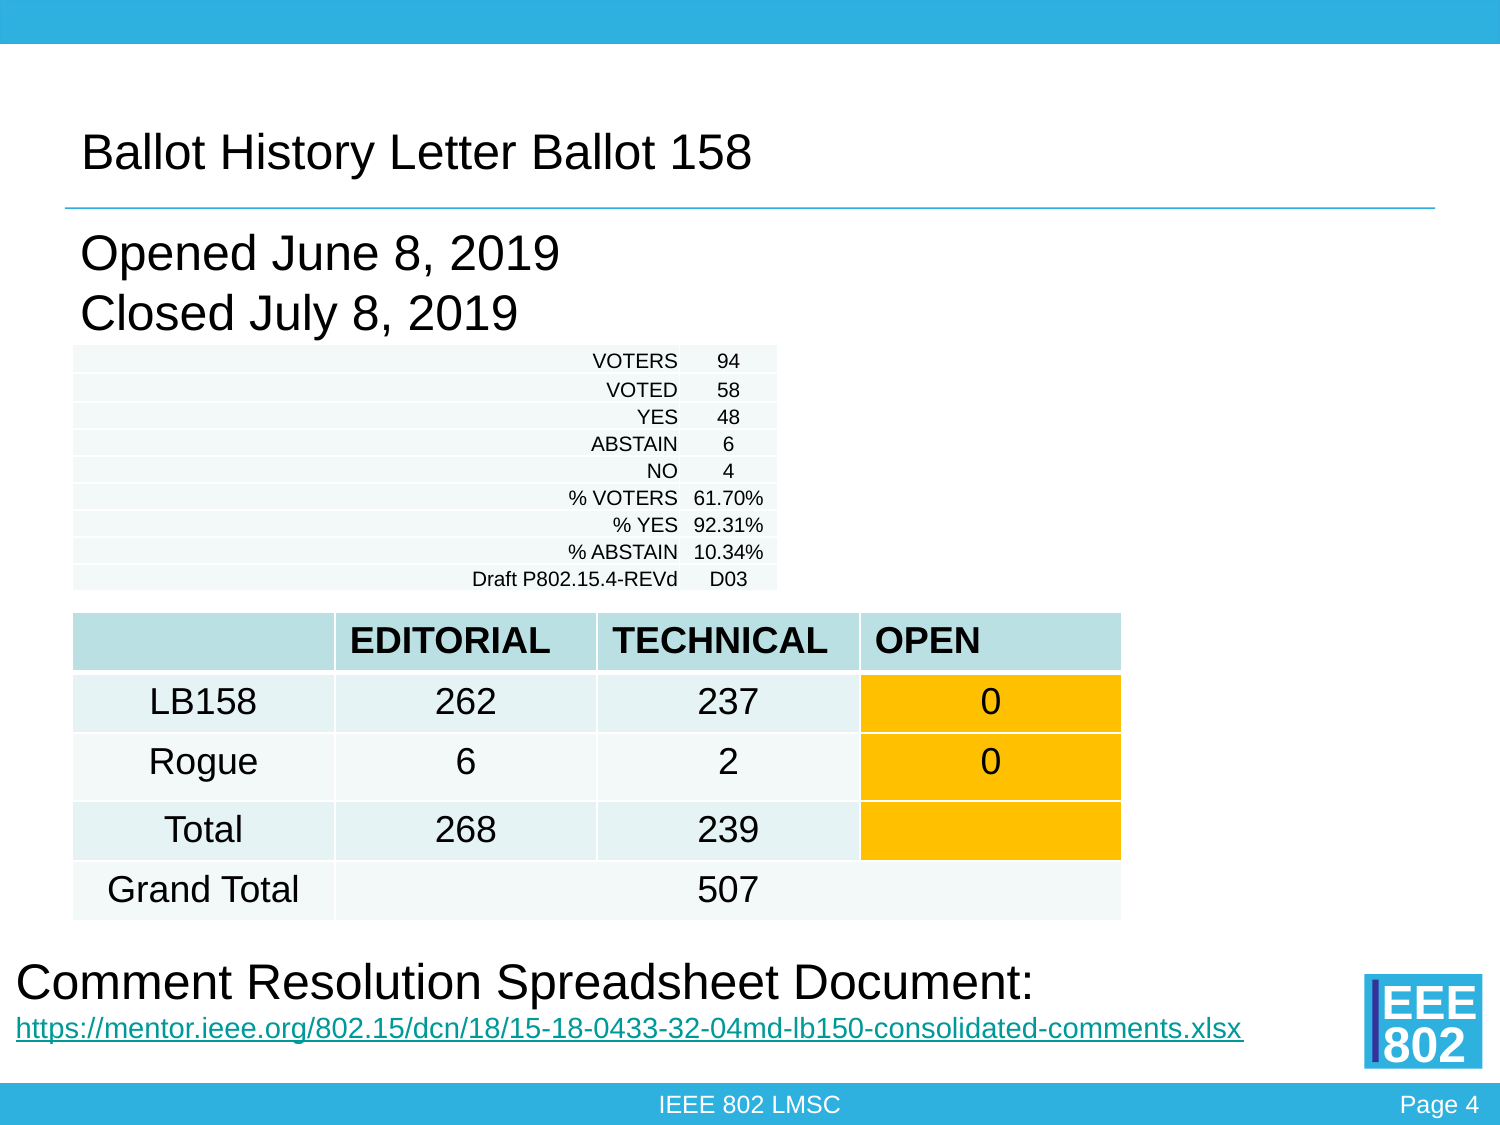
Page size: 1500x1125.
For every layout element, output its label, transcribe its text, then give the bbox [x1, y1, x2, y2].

table_cell 6 [680, 430, 777, 455]
text_box Ballot History Letter Ballot 158 [66, 112, 769, 188]
table_cell % VOTERS [73, 484, 679, 509]
table_cell 6 [336, 734, 596, 800]
table_cell [861, 802, 1121, 860]
table_cell Rogue [73, 734, 334, 800]
text_box Comment Resolution Spreadsheet Document: https://mentor.ieee.org/802.15/dcn/18/15-18-0433-32-04md-lb150-consolidated-comments.xlsx [0, 941, 1259, 1087]
table_cell Grand Total [73, 862, 334, 920]
table_cell Total [73, 802, 334, 860]
table_cell Draft P802.15.4-REVd [73, 565, 679, 590]
table_header OPEN [861, 613, 1121, 670]
table_cell 0 [861, 734, 1121, 800]
table_header EDITORIAL [336, 613, 596, 670]
table_cell % YES [73, 511, 679, 536]
table_cell 2 [598, 734, 859, 800]
table_header TECHNICAL [598, 613, 859, 670]
table_cell YES [73, 403, 679, 428]
table_cell 268 [336, 802, 596, 860]
table_cell 0 [861, 675, 1121, 732]
table_cell 61.70% [680, 484, 777, 509]
table_cell 237 [598, 675, 859, 732]
table_cell 262 [336, 675, 596, 732]
table_cell 239 [598, 802, 859, 860]
table_header VOTERS [73, 345, 679, 372]
table_cell 4 [680, 457, 777, 482]
table_cell D03 [680, 565, 777, 590]
table_cell ABSTAIN [73, 430, 679, 455]
table_cell 58 [680, 374, 777, 401]
table_cell 10.34% [680, 538, 777, 563]
table_header [73, 613, 334, 670]
table_cell 92.31% [680, 511, 777, 536]
table_cell 507 [336, 862, 1121, 920]
table_cell NO [73, 457, 679, 482]
table_header 94 [680, 345, 777, 372]
table_cell VOTED [73, 374, 679, 401]
table_cell % ABSTAIN [73, 538, 679, 563]
table_cell 48 [680, 403, 777, 428]
text_box Opened June 8, 2019 Closed July 8, 2019 [65, 213, 576, 349]
table_cell LB158 [73, 675, 334, 732]
